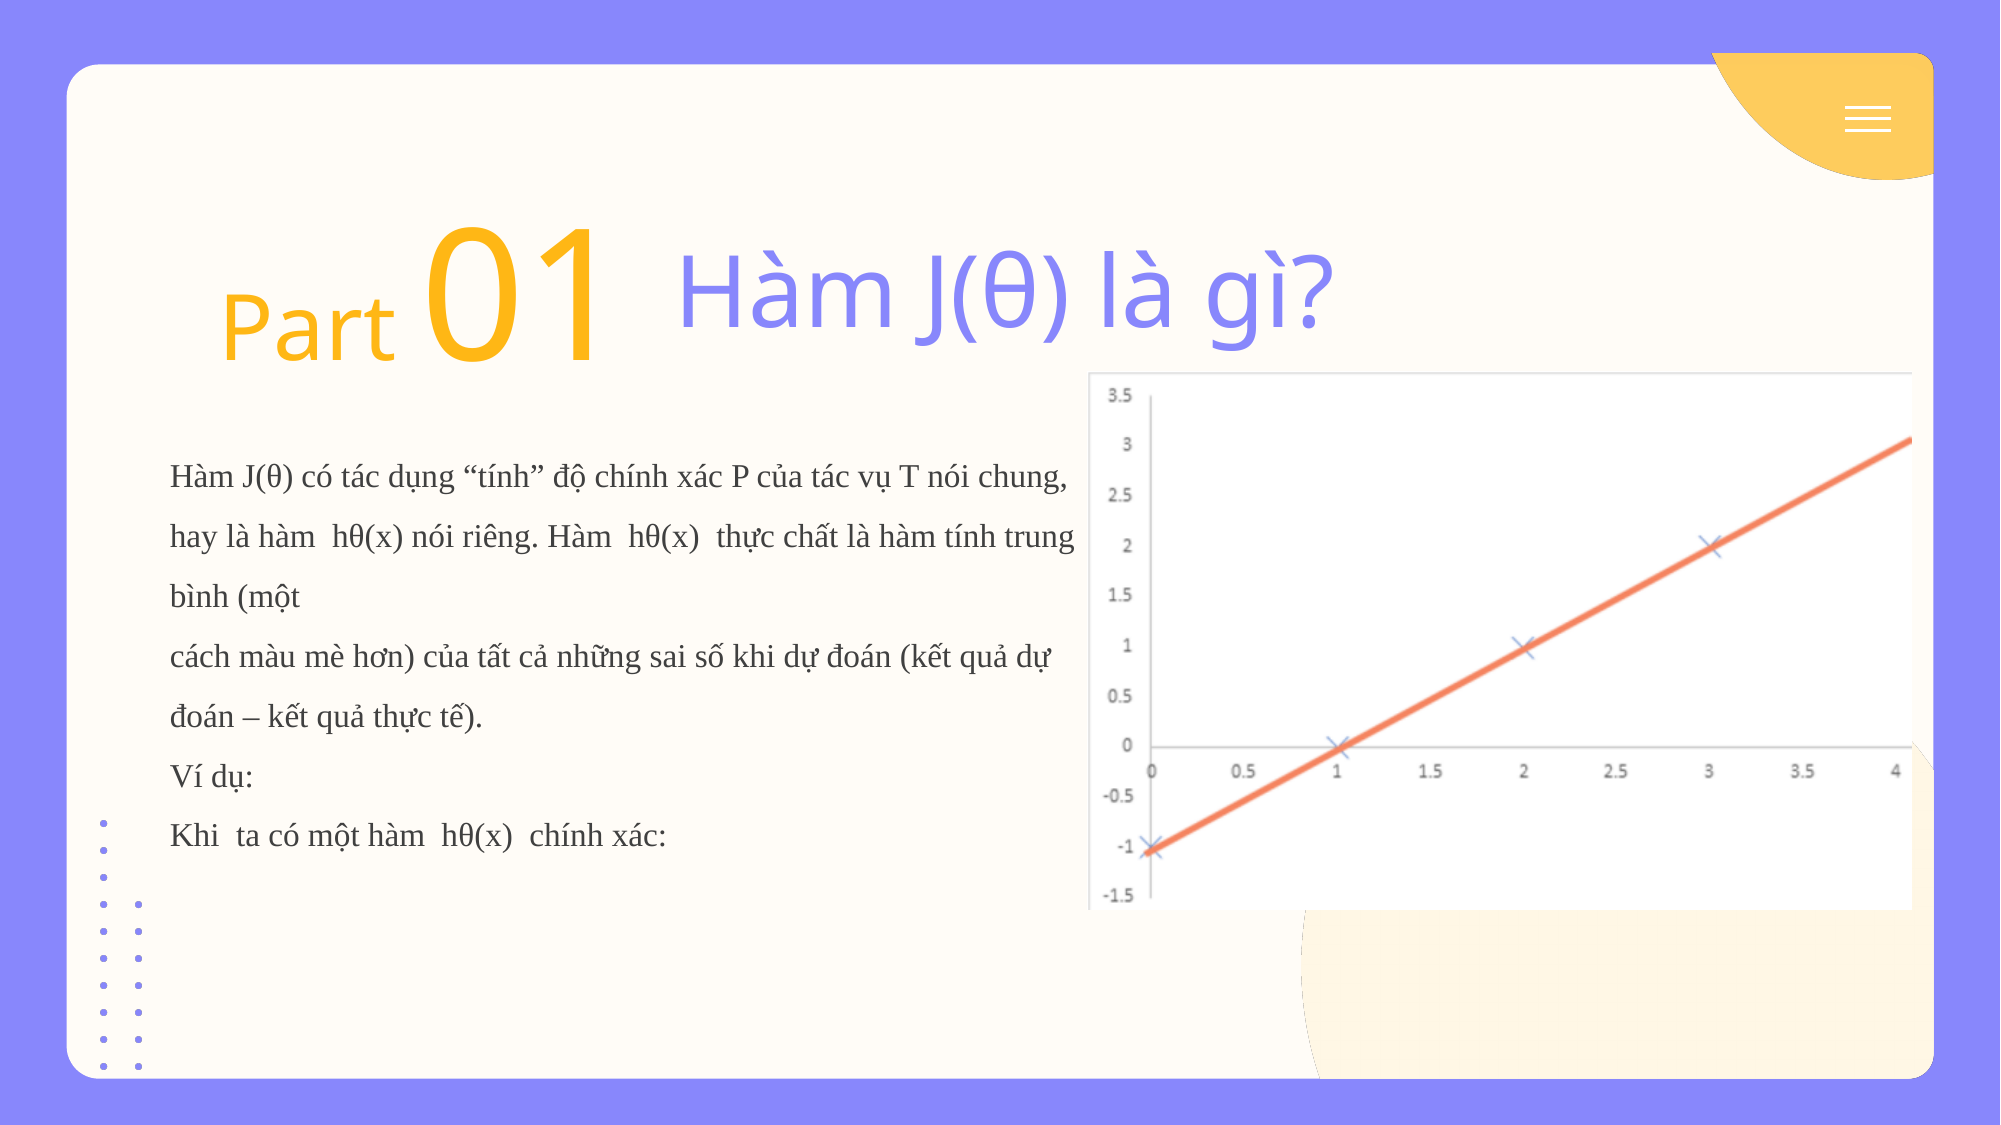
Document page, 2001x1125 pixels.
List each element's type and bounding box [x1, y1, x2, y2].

picture [100, 820, 143, 1070]
text_box [66, 64, 1934, 1079]
picture [1087, 371, 1912, 910]
text_box [0, 0, 2000, 1125]
text_box [1711, 53, 1934, 180]
